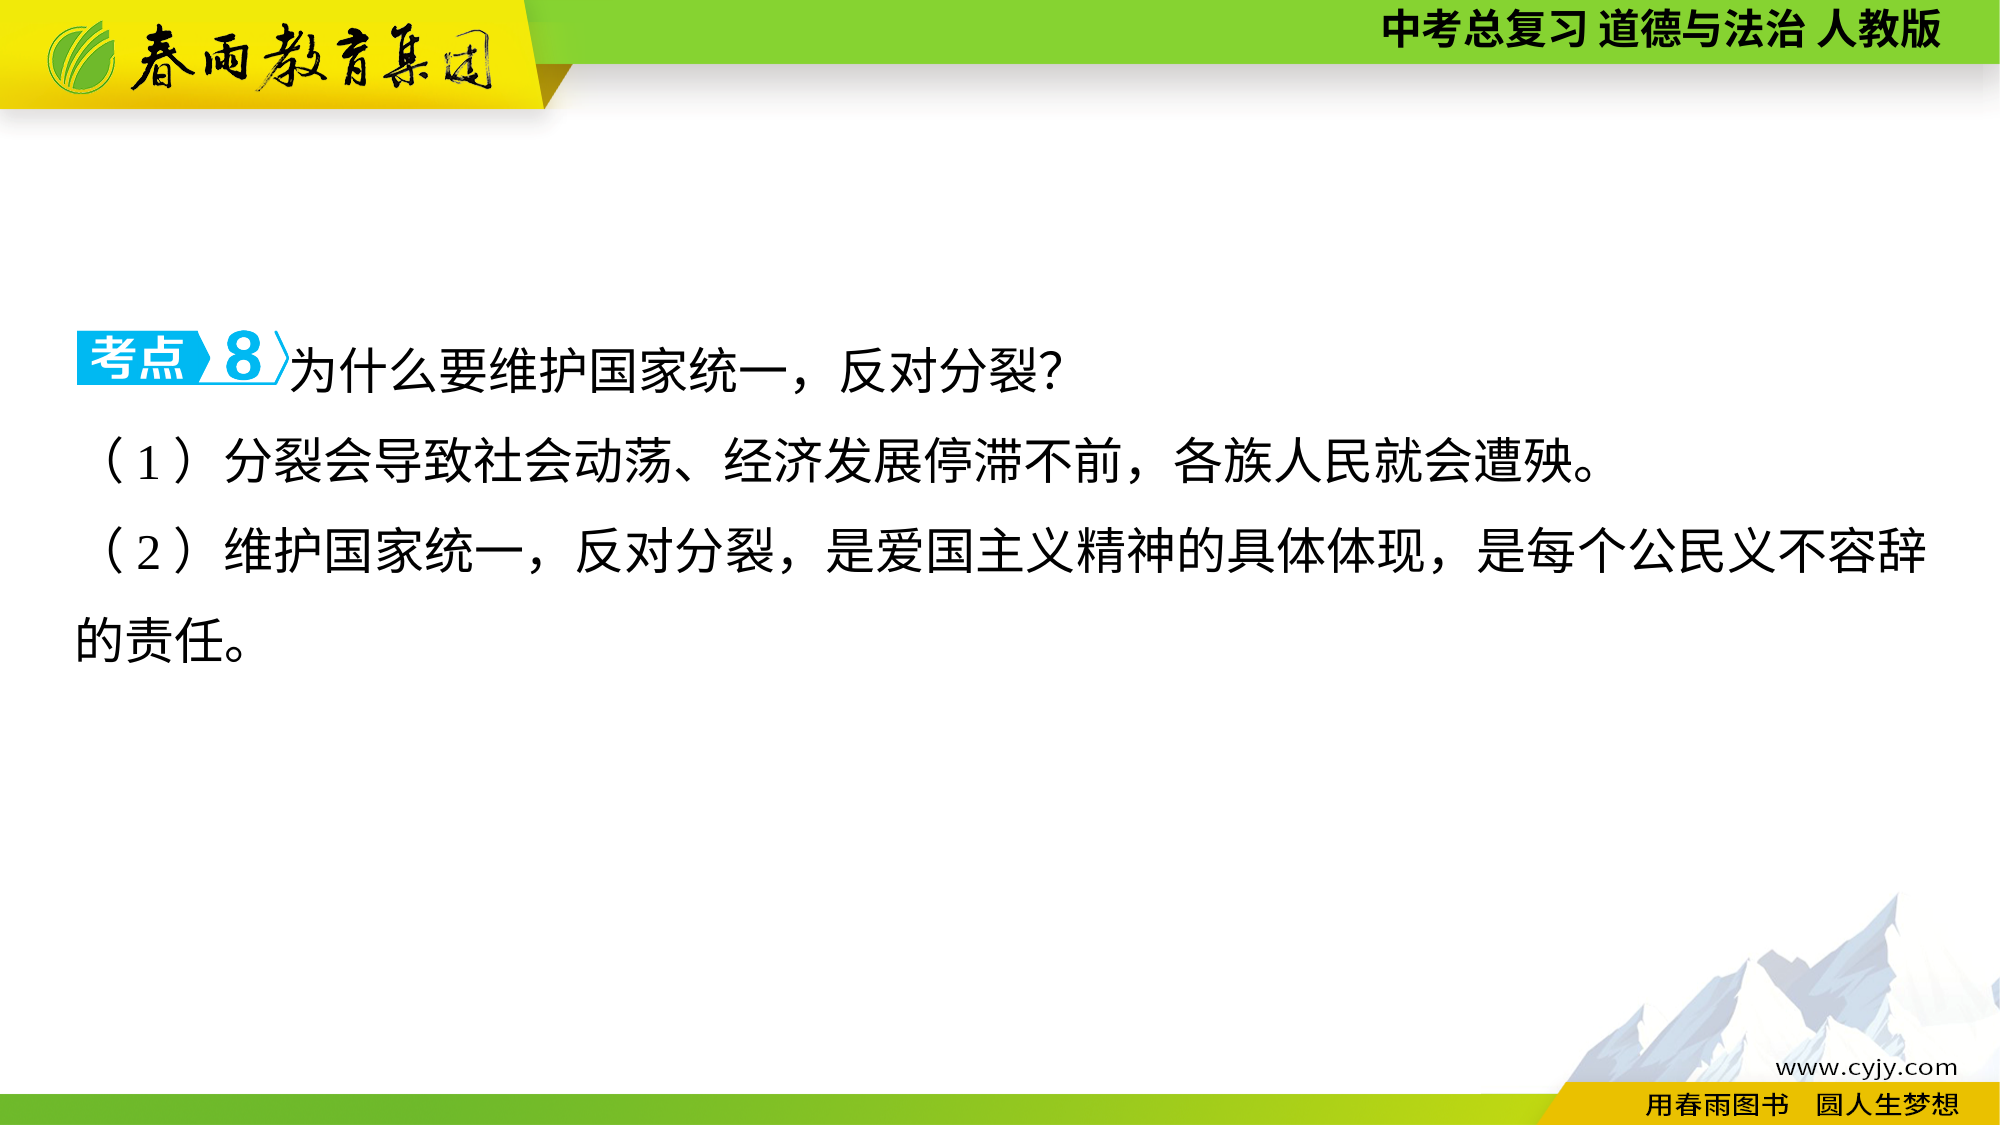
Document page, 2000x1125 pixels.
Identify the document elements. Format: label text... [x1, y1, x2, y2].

picture [0, 0, 2000, 1125]
list 为什么要维护国家统一，反对分裂？ （1）分裂会导致社会动荡、经济发展停滞不前，各族人民就会遭殃。 （2）维护国家统一，反对分裂，是爱国主义精神的具体体现，是每个公民义不容辞的责任。 [59, 301, 1944, 669]
